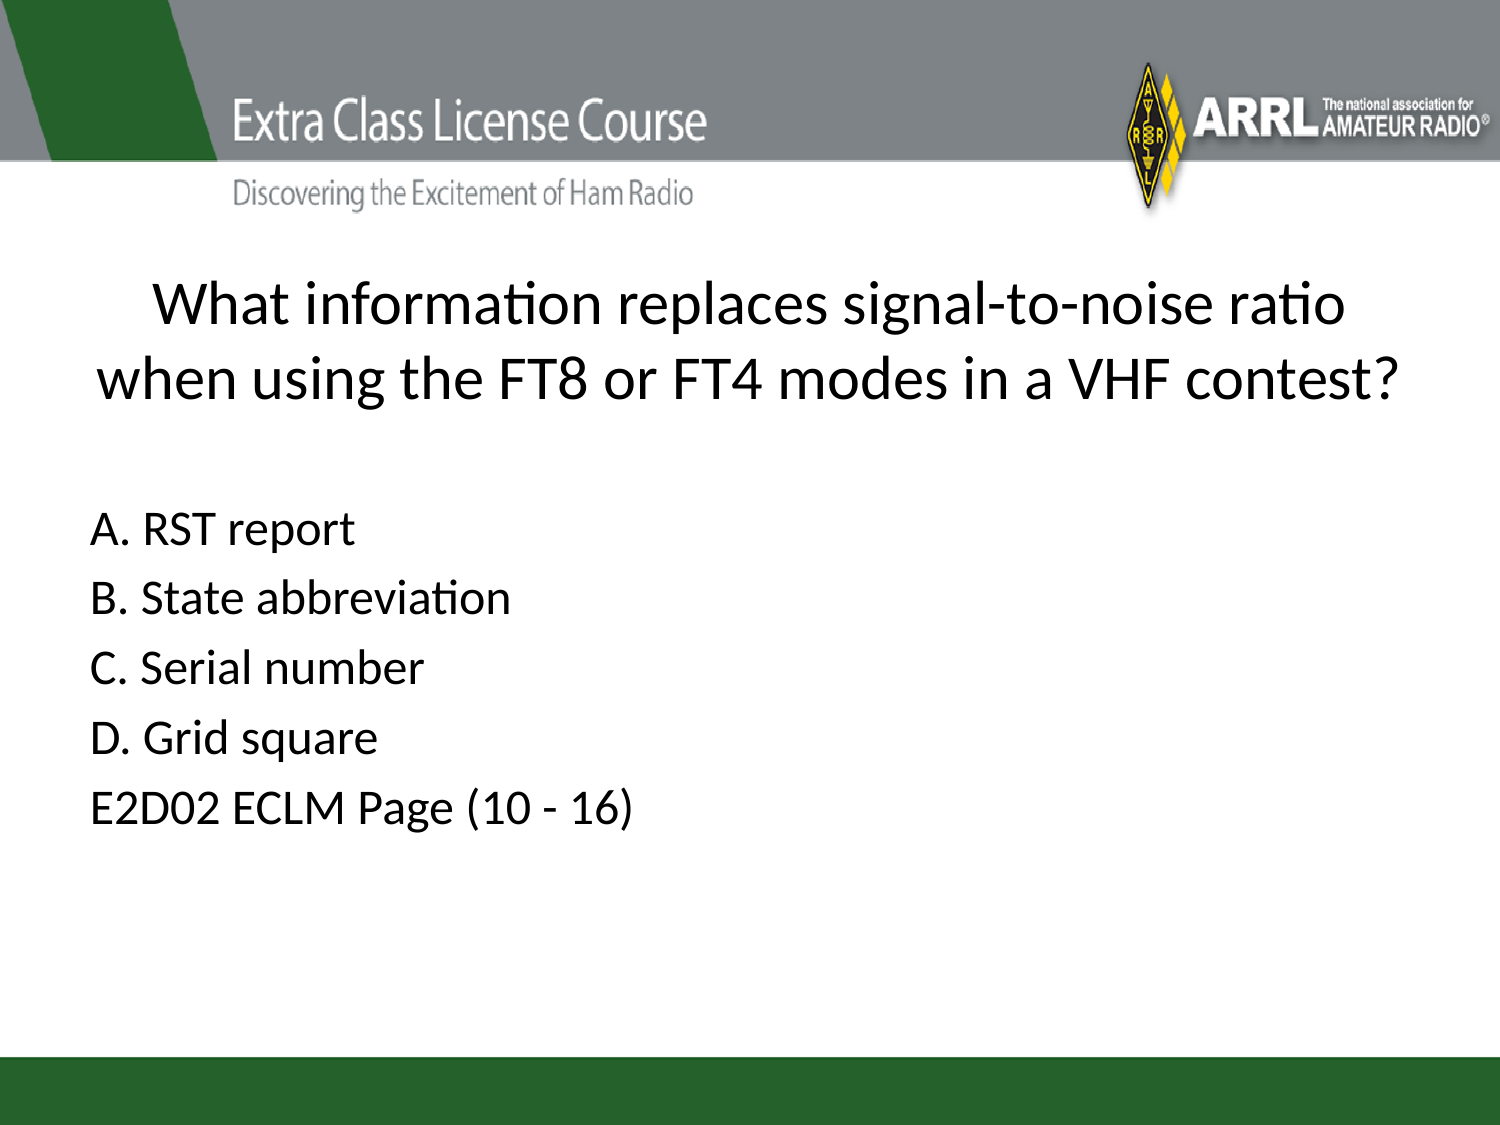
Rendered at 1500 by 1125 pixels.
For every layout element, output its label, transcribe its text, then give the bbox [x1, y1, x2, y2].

title What information replaces signal-to-noise ratio when using the FT8 or FT4 modes in a VHF contest? [75, 254, 1425, 435]
list A. RST report B. State abbreviation C. Serial number D. Grid square E2D02 ECLM Page (10 - 16) [75, 487, 1425, 1005]
picture [0, 0, 1500, 1125]
